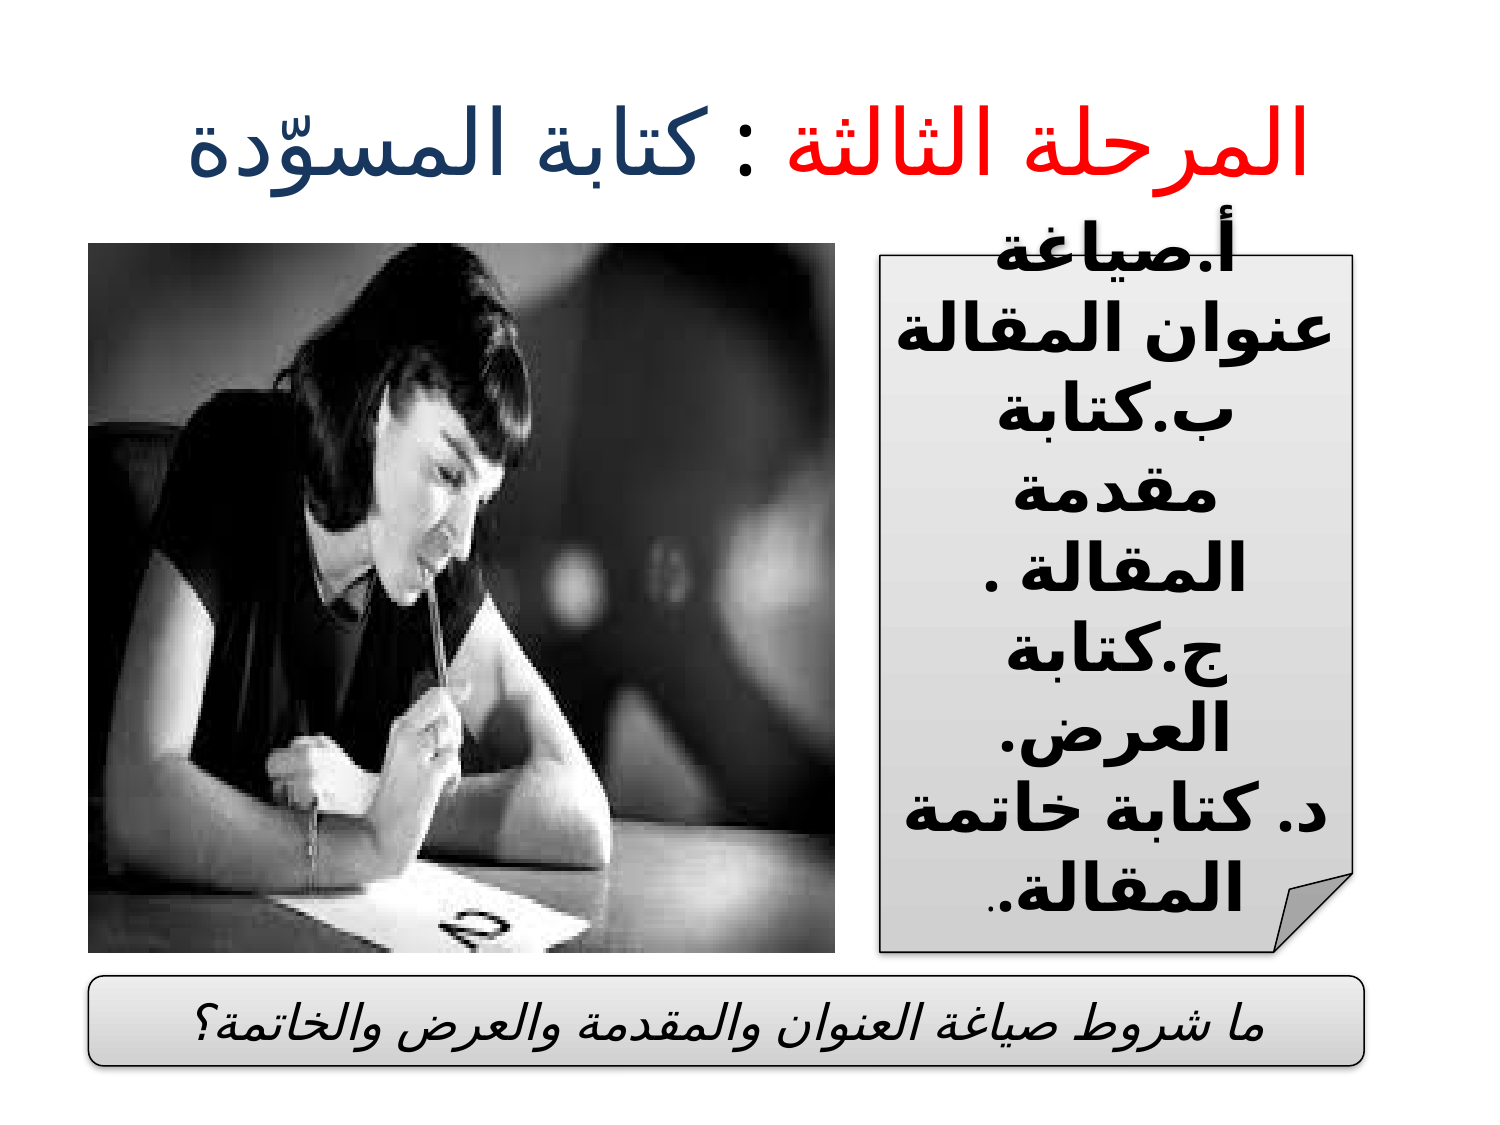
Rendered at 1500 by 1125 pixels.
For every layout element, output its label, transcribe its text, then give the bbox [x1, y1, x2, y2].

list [88, 243, 836, 953]
text_box أ.صياغة عنوان المقالة ب.كتابة مقدمة المقالة . ج.كتابة العرض. د. كتابة خاتمة المقالة.. [879, 254, 1354, 954]
title المرحلة الثالثة : كتابة المسوّدة [75, 45, 1425, 233]
text_box ما شروط صياغة العنوان والمقدمة والعرض والخاتمة؟ [87, 975, 1365, 1067]
